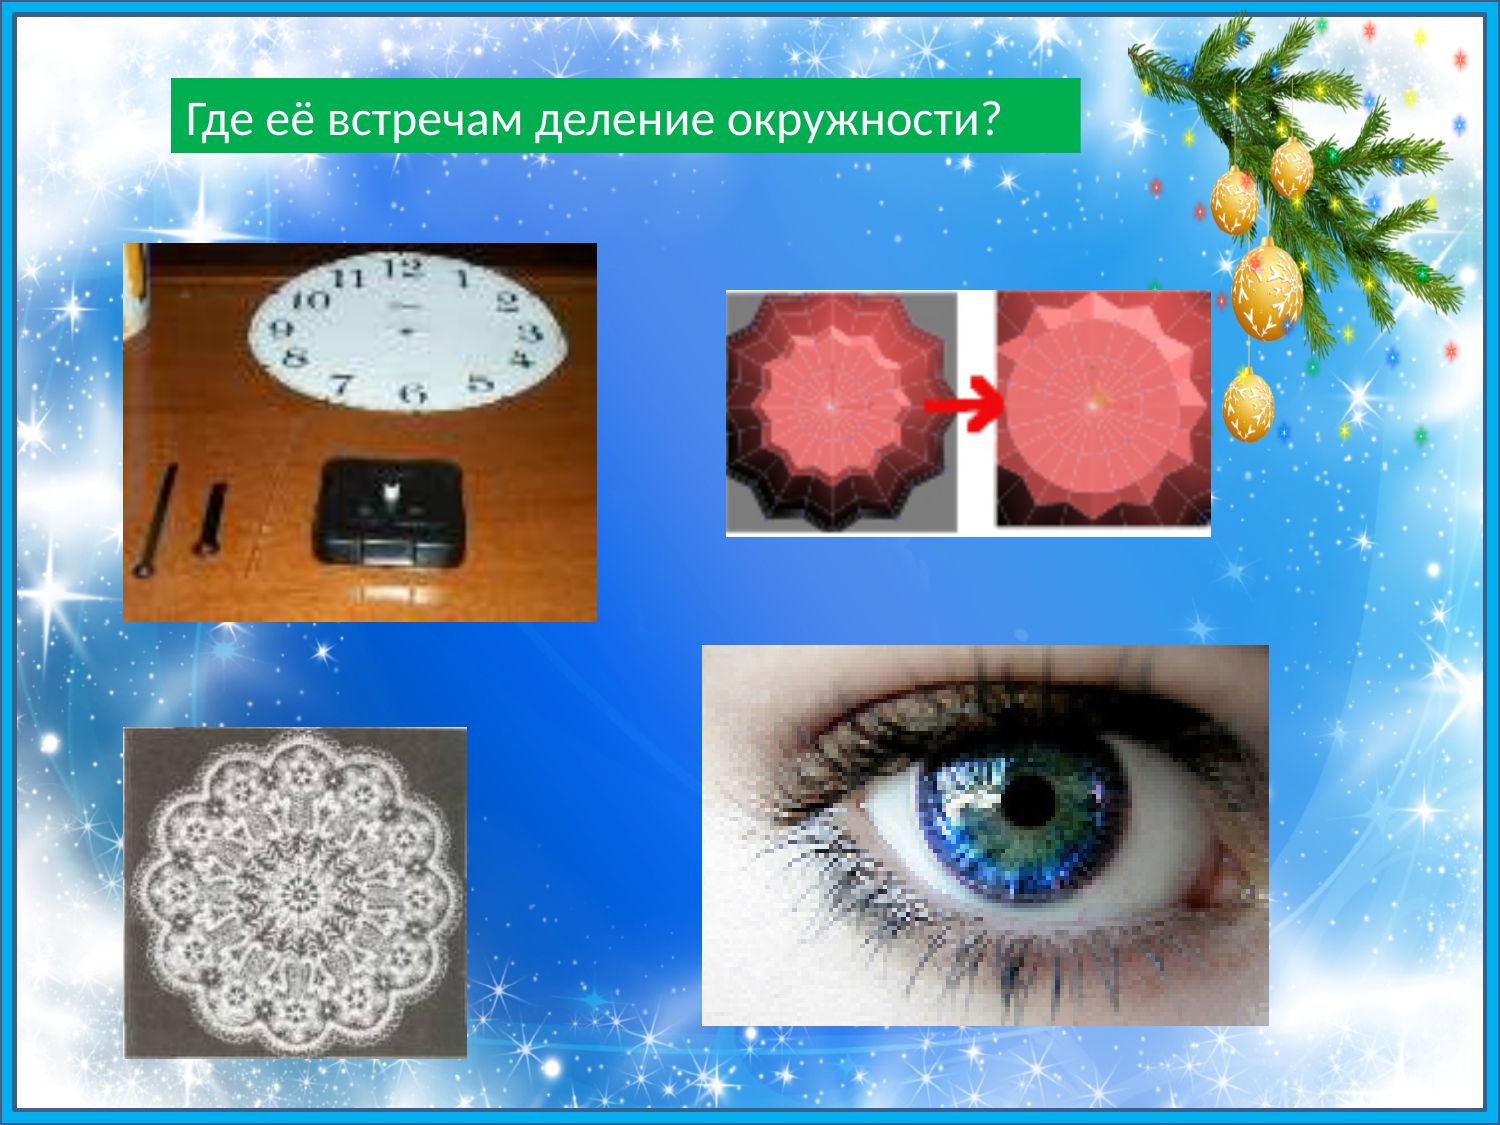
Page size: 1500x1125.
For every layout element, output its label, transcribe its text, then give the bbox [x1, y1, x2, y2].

picture [17, 13, 1483, 1108]
text_box Где её встречам деление окружности? [171, 78, 1081, 153]
